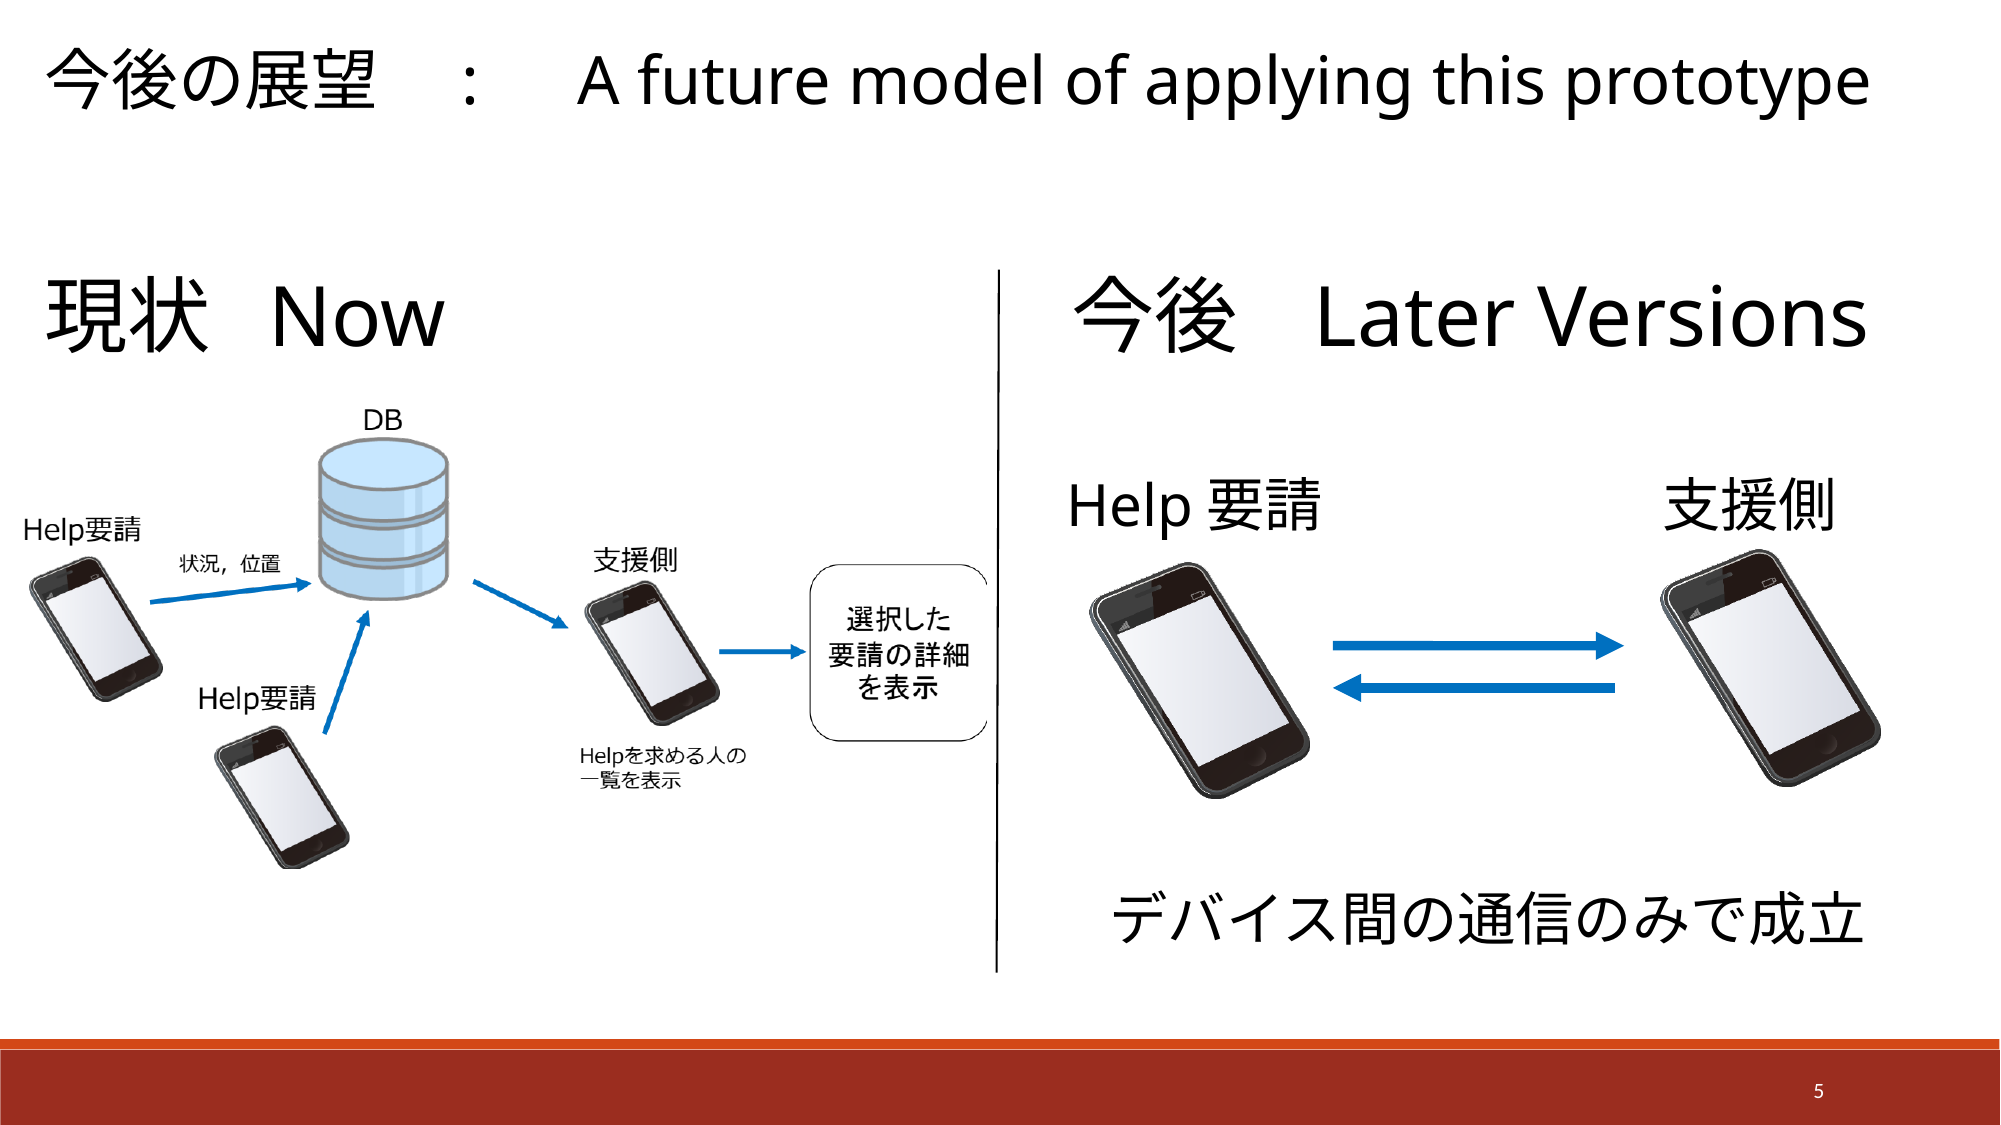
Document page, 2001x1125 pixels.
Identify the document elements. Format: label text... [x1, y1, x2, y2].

picture [1089, 560, 1311, 800]
text_box 支援側 [1647, 460, 1852, 546]
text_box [996, 269, 1000, 974]
picture [1659, 548, 1882, 787]
text_box 今後の展望 : A future model of applying this prototype [29, 30, 1974, 126]
picture [3, 395, 988, 870]
text_box Help要請 [1051, 460, 1339, 546]
text_box デバイス間の通信のみで成立 [1095, 874, 1881, 960]
slide_number 5 [1624, 1059, 1840, 1120]
text_box 現状 Now [29, 255, 1056, 371]
text_box 今後 Later Versions [1056, 255, 1954, 371]
